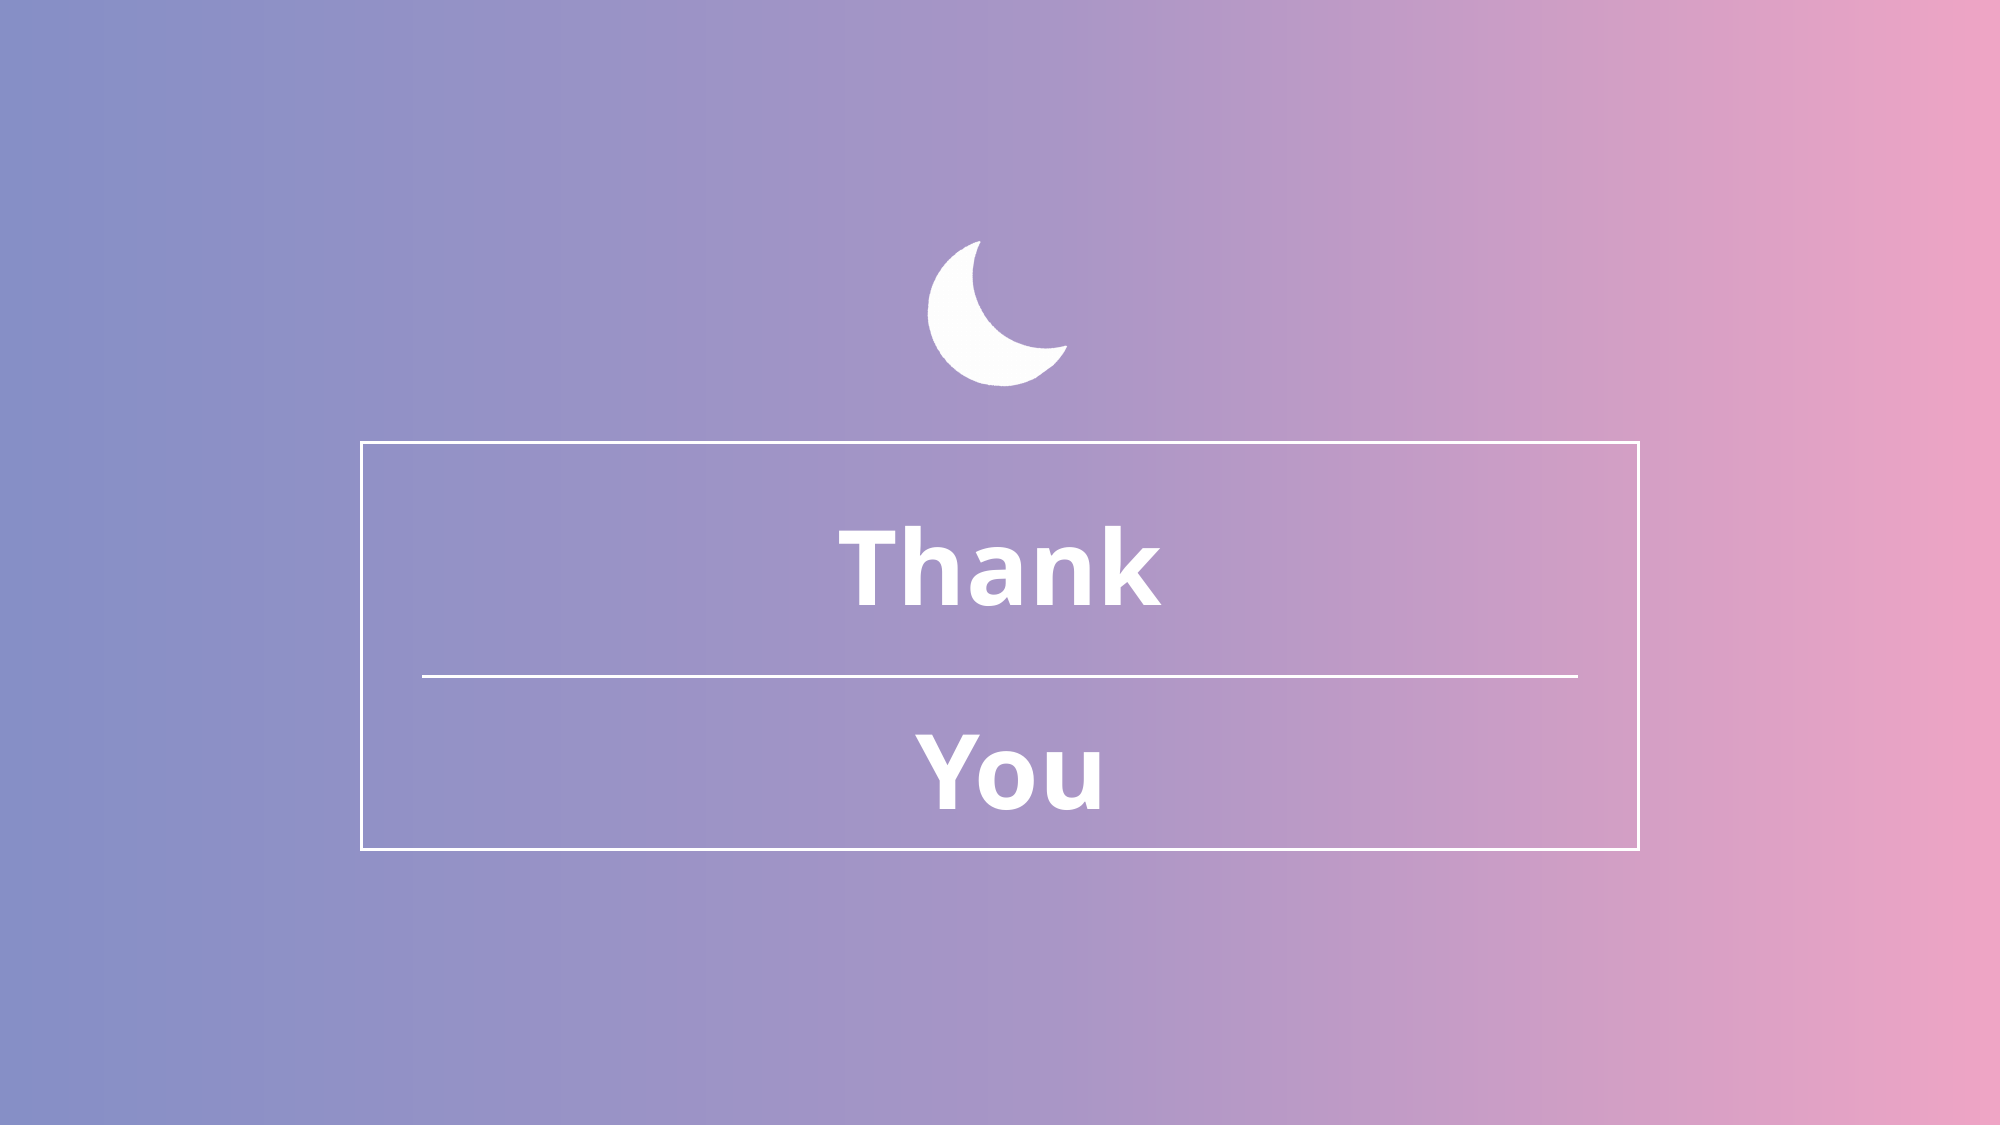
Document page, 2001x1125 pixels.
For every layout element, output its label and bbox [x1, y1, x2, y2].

picture [0, 0, 2000, 1125]
text_box [361, 250, 1639, 850]
